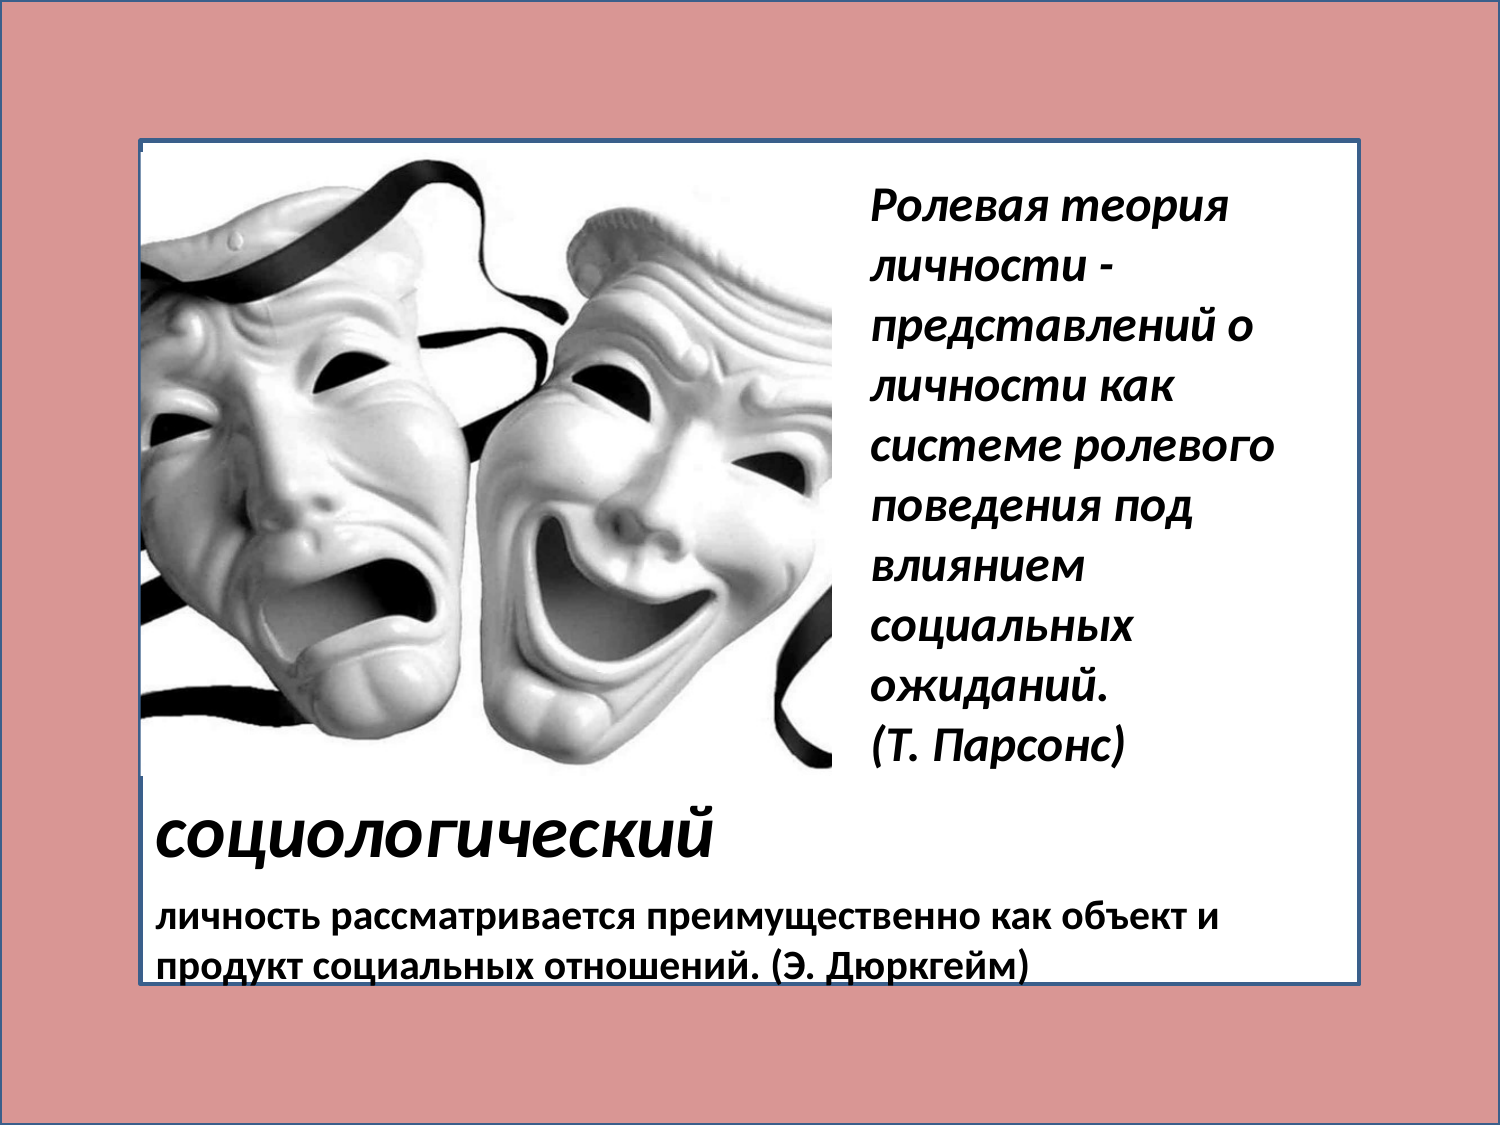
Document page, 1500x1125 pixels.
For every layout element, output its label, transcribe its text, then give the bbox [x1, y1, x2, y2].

title социологический [143, 787, 855, 880]
picture [140, 152, 833, 776]
list личность рассматривается преимущественно как объект и продукт социальных отношений. (Э. Дюркгейм) [140, 880, 1360, 1013]
text_box [0, 0, 1500, 1125]
text_box Ролевая теория личности - представлений о личности как системе ролевого поведения под влиянием социальных ожиданий. (Т. Парсонс) [855, 163, 1336, 899]
